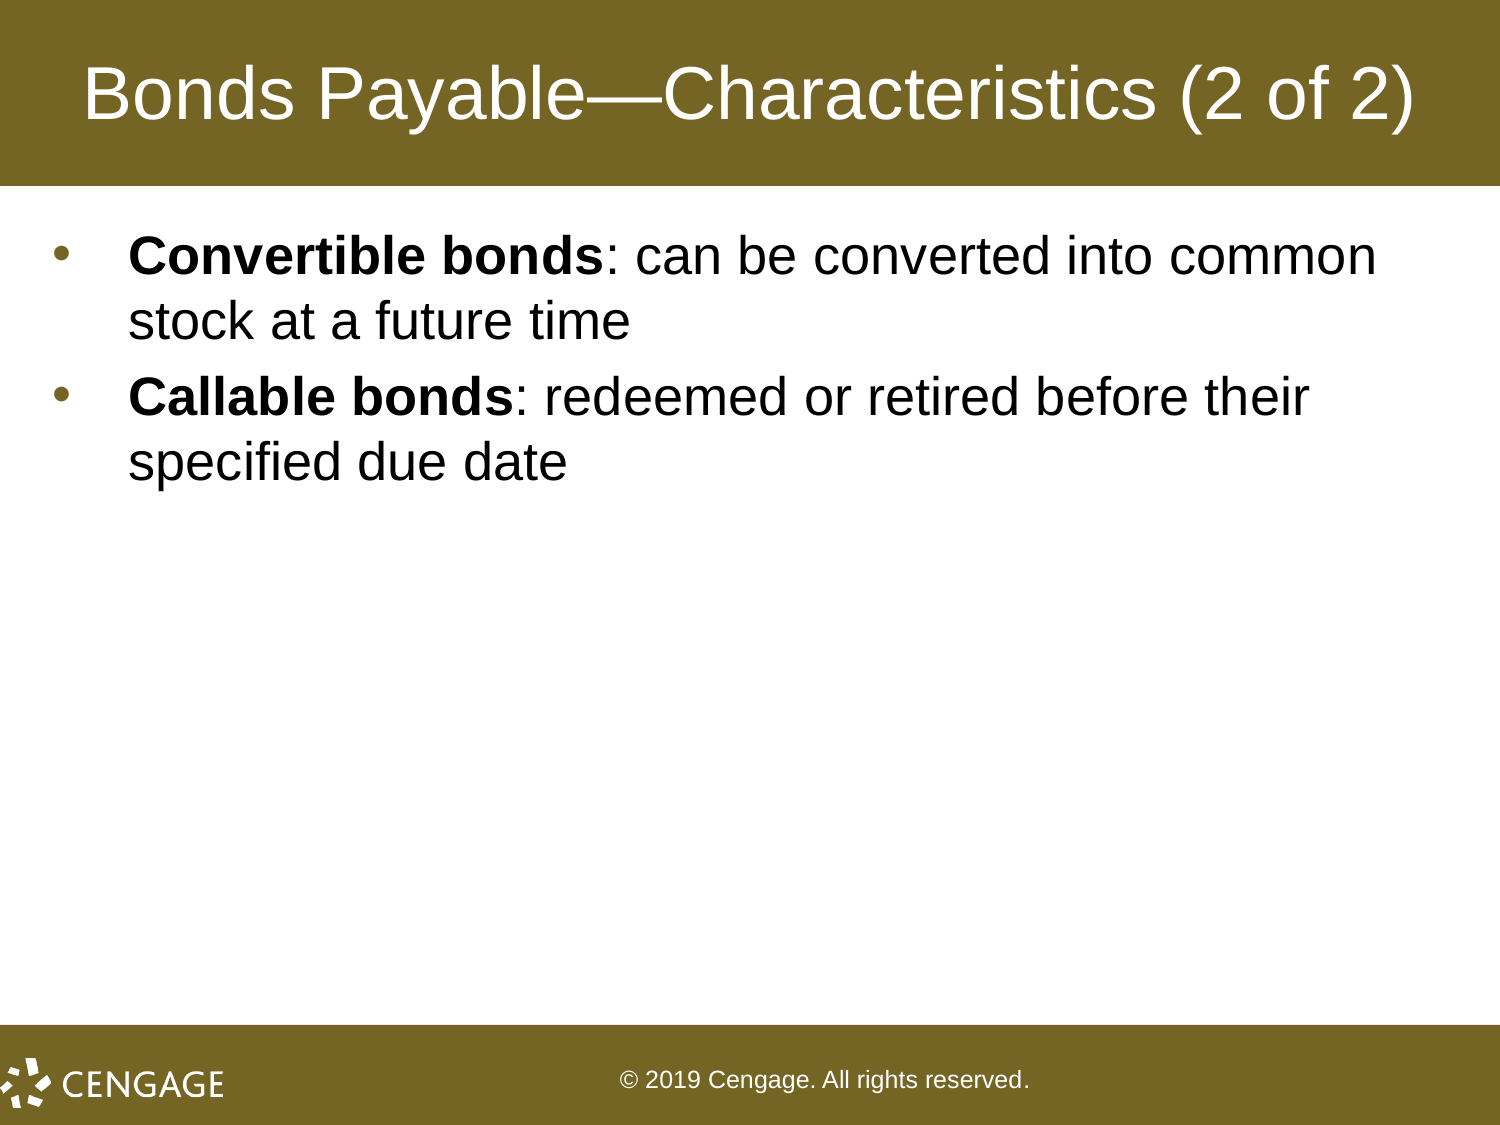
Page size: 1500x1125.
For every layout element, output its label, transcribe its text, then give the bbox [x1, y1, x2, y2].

list Convertible bonds: can be converted into common stock at a future time Callable bonds: redeemed or retired before their specified due date [37, 212, 1475, 1005]
title Bonds Payable—Characteristics (2 of 2) [7, 4, 1493, 175]
picture [0, 1058, 223, 1108]
